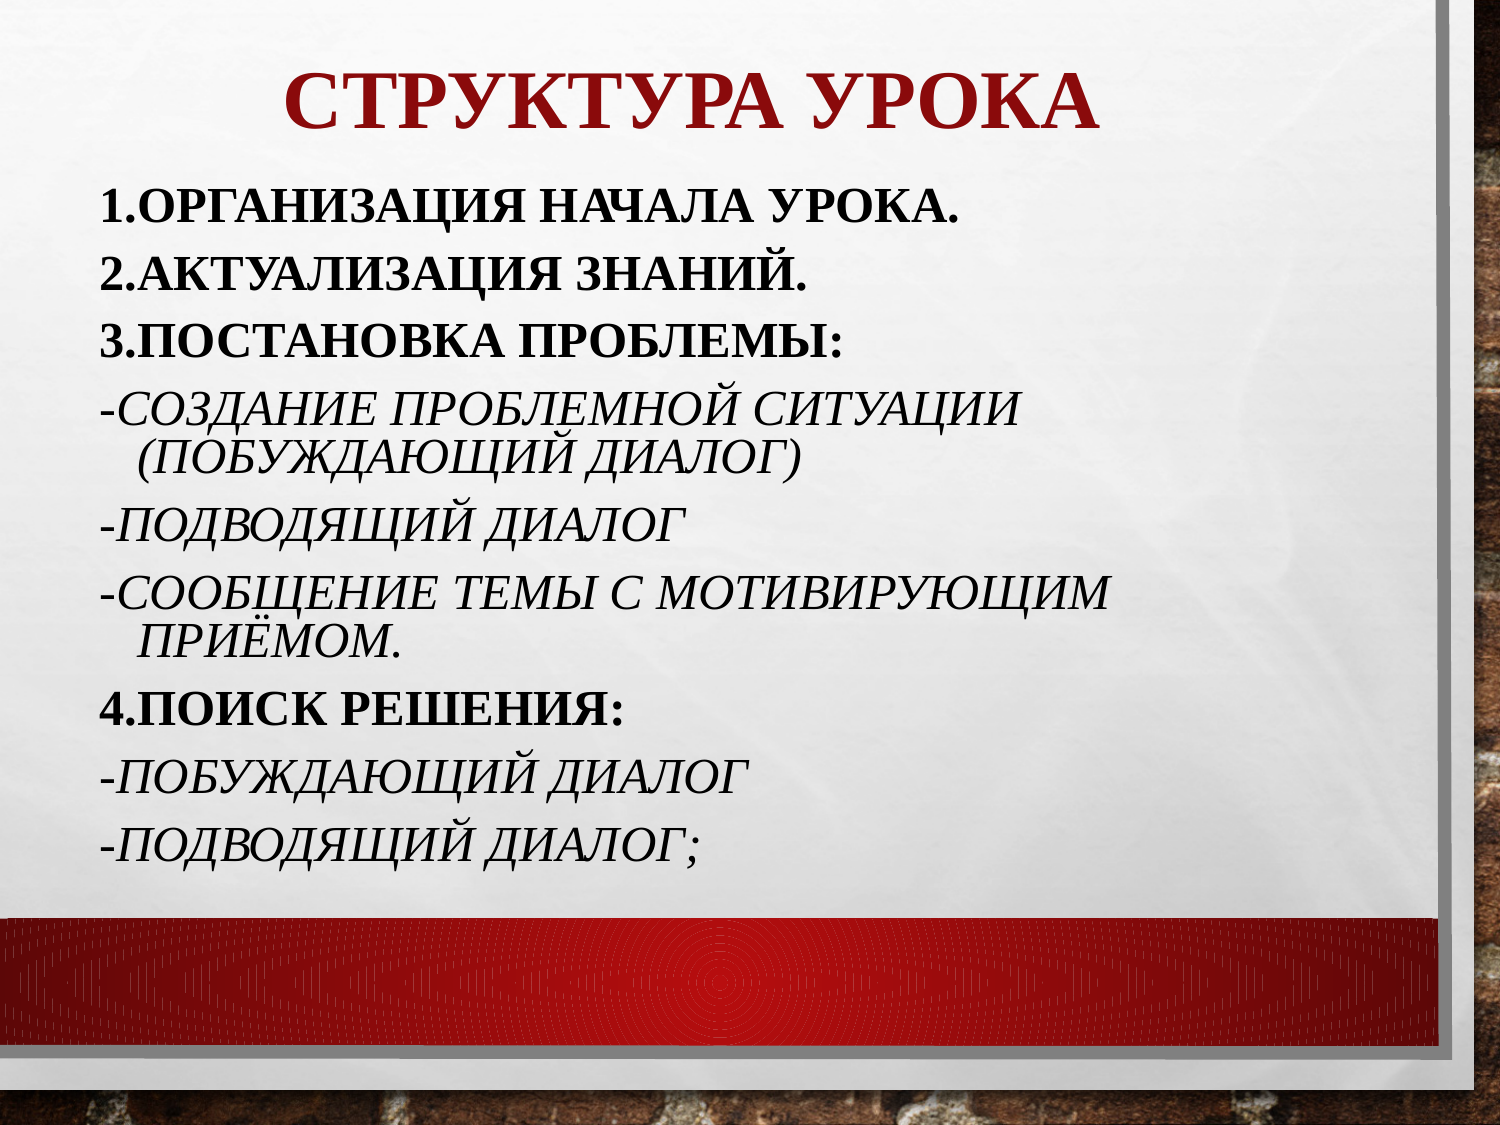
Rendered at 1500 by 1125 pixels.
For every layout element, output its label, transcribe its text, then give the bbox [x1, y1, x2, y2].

list 1.Организация начала урока. 2.Актуализация знаний. 3.Постановка проблемы: -создание проблемной ситуации (побуждающий диалог) -подводящий диалог -сообщение темы с мотивирующим приёмом. 4.Поиск решения: -побуждающий диалог -подводящий диалог; [84, 172, 1364, 882]
title Структура урока [135, 0, 1249, 172]
picture [0, 0, 1500, 1125]
